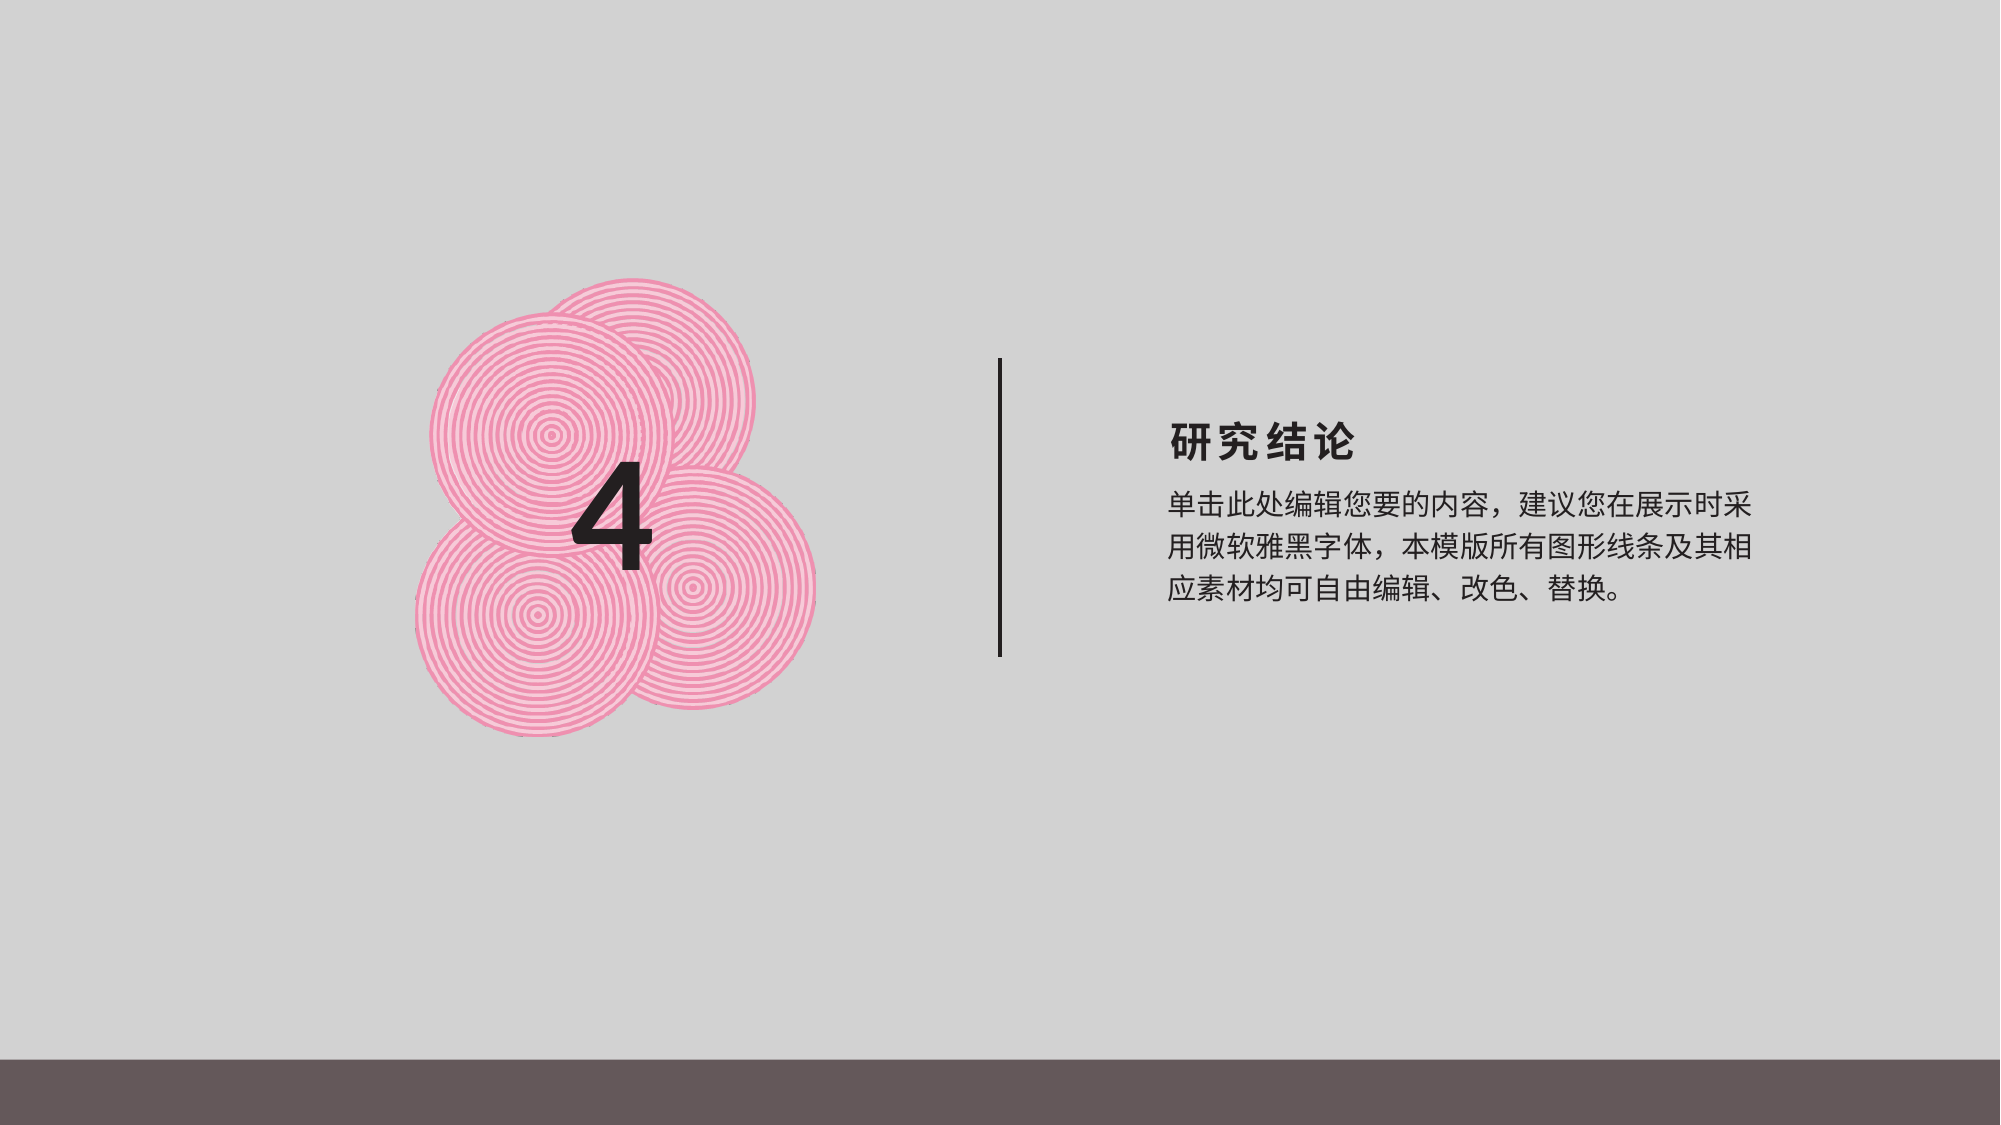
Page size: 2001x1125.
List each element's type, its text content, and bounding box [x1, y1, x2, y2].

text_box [382, 278, 833, 737]
text_box [0, 1058, 2000, 1125]
text_box 单击此处编辑您要的内容，建议您在展示时采用微软雅黑字体，本模版所有图形线条及其相应素材均可自由编辑、改色、替换。 [1167, 479, 1772, 605]
text_box 研究结论 [1155, 408, 1789, 474]
